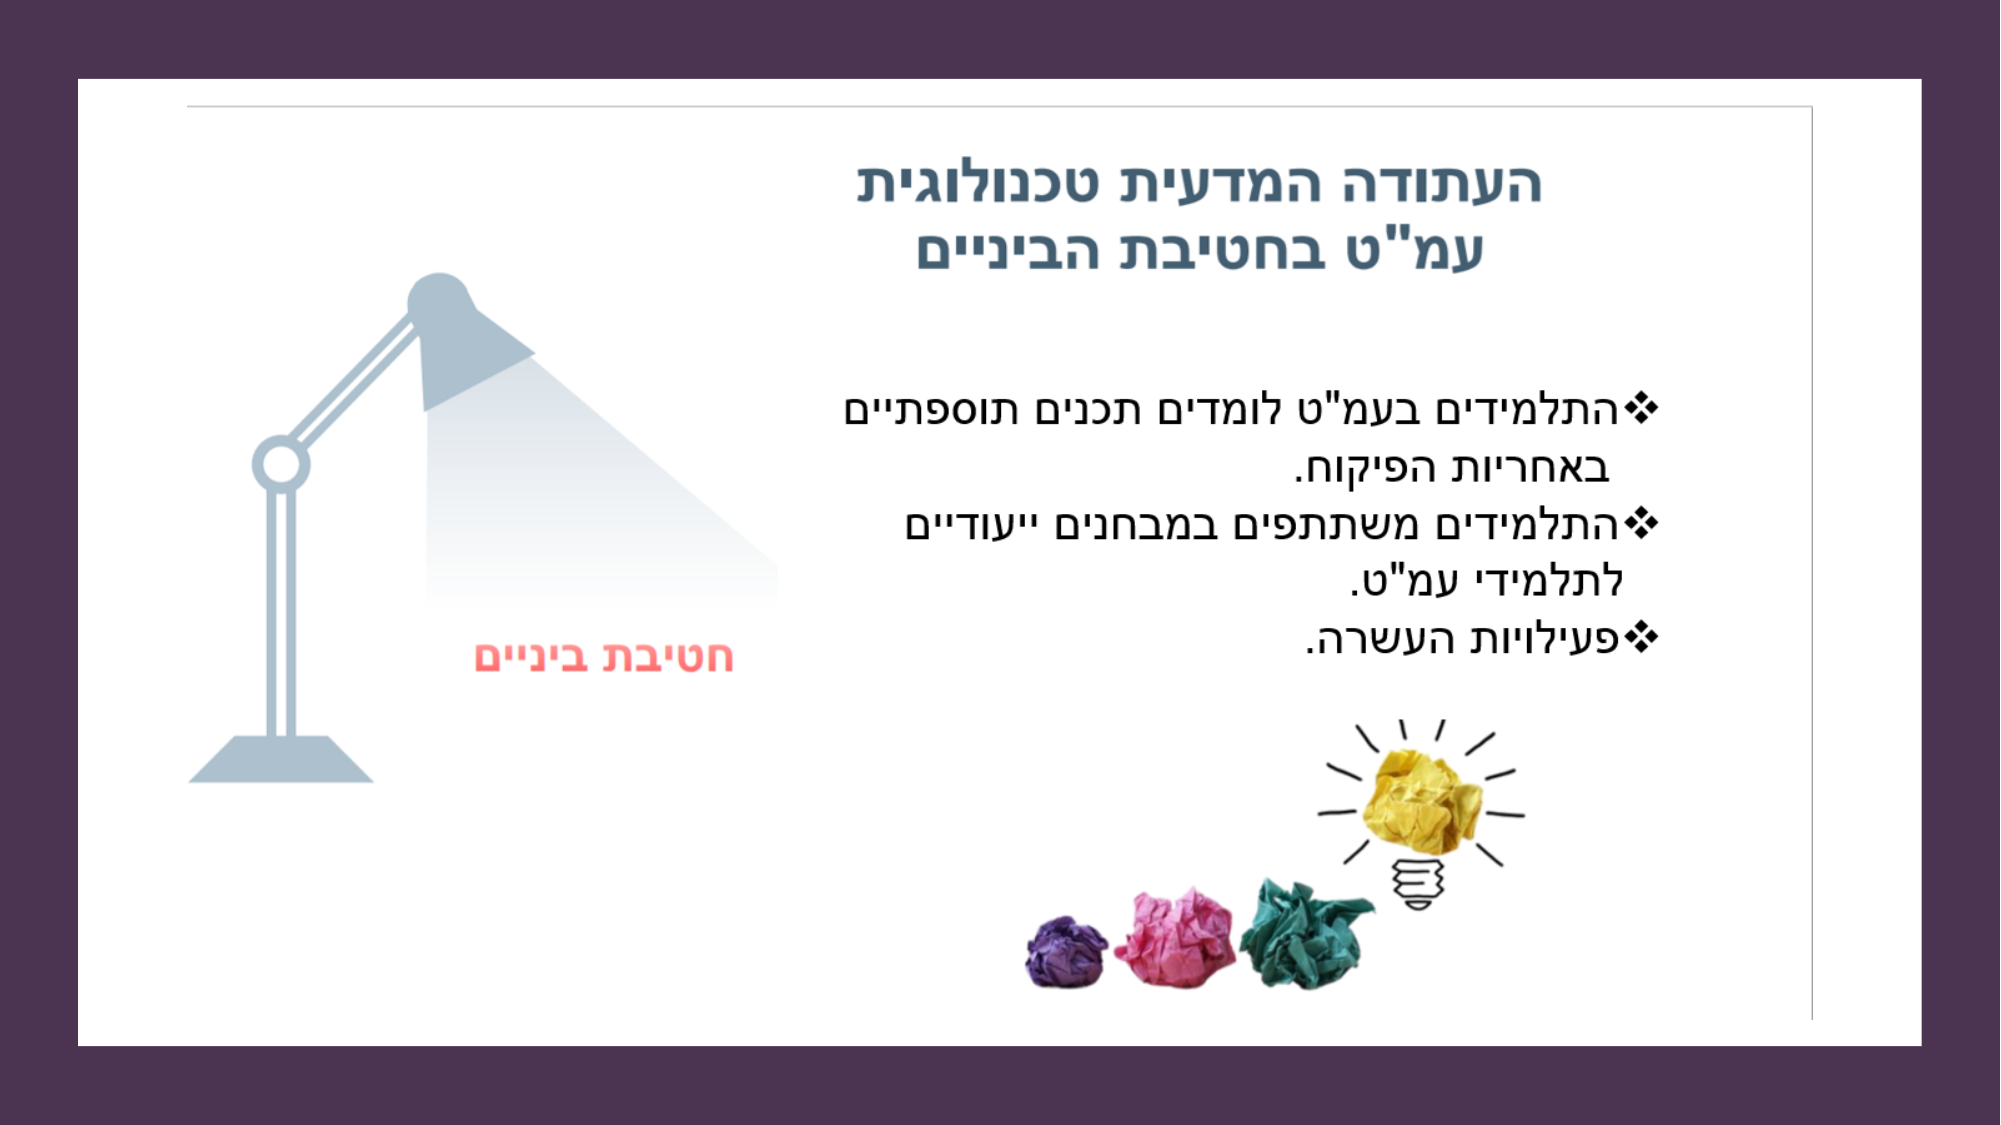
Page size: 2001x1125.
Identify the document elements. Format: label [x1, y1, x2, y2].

picture [187, 105, 1813, 1020]
text_box [77, 78, 1923, 1047]
text_box [0, 0, 2000, 1125]
